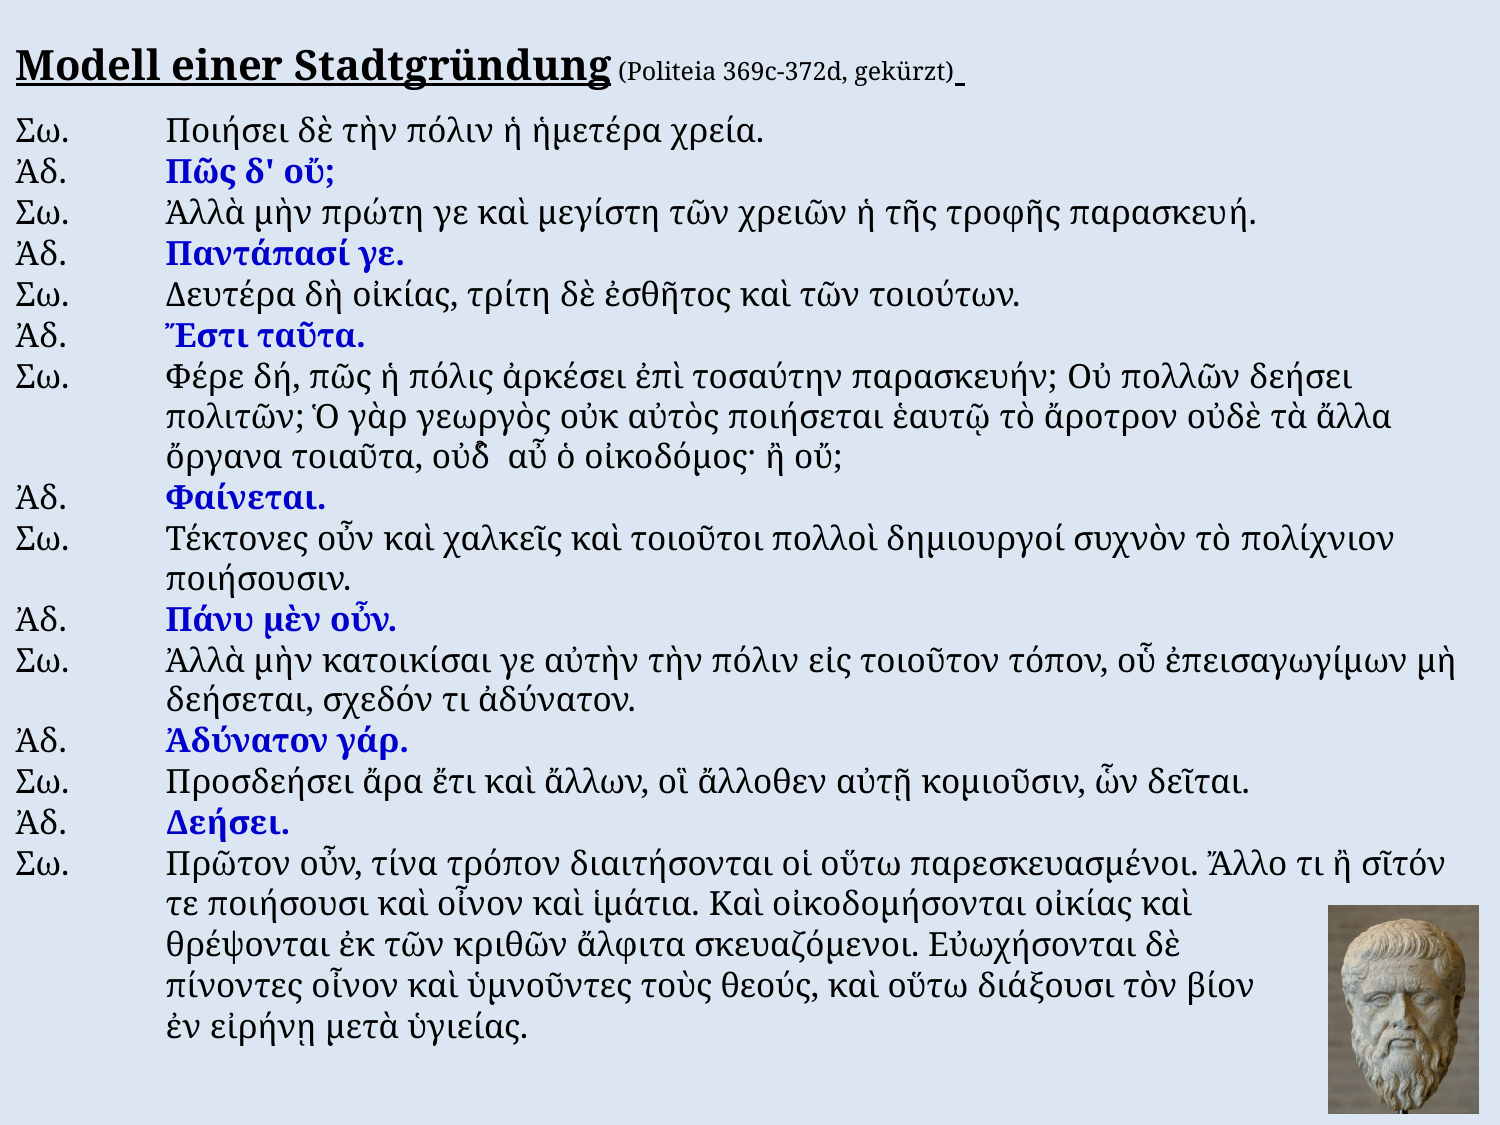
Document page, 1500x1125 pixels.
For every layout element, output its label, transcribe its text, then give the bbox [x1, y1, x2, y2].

text_box Modell einer Stadtgründung (Politeia 369c-372d, gekürzt) Σω. Ποιήσει δὲ τὴν πόλιν ἡ ἡμετέρα χρεία. Ἀδ. Πῶς δ' οὔ; Σω. Ἀλλὰ μὴν πρώτη γε καὶ μεγίστη τῶν χρειῶν ἡ τῆς τροφῆς παρασκευή. Ἀδ. Παντάπασί γε. Σω. Δευτέρα δὴ οἰκίας, τρίτη δὲ ἐσθῆτος καὶ τῶν τοιούτων. Ἀδ. Ἔστι ταῦτα. Σω. Φέρε δή, πῶς ἡ πόλις ἀρκέσει ἐπὶ τοσαύτην παρασκευήν; Οὐ πολλῶν δεήσει πολιτῶν; Ὁ γὰρ γεωργὸς οὐκ αὐτὸς ποιήσεται ἑαυτῷ τὸ ἄροτρον οὐδὲ τὰ ἄλλα ὄργανα τοιαῦτα, οὐδ̉ αὖ ὁ οἰκοδόμος· ἢ οὔ; Ἀδ. Φαίνεται. Σω. Τέκτονες οὖν καὶ χαλκεῖς καὶ τοιοῦτοι πολλοὶ δημιουργοί συχνὸν τὸ πολίχνιον ποιήσουσιν. Ἀδ. Πάνυ μὲν οὖν. Σω. Ἀλλὰ μὴν κατοικίσαι γε αὐτὴν τὴν πόλιν εἰς τοιοῦτον τόπον, οὗ ἐπεισαγωγίμων μὴ δεήσεται, σχεδόν τι ἀδύνατον. Ἀδ. Ἀδύνατον γάρ. Σω. Προσδεήσει ἄρα ἔτι καὶ ἄλλων, οἳ ἄλλοθεν αὐτῇ κομιοῦσιν, ὧν δεῖται. Ἀδ. Δεήσει. Σω. Πρῶτον οὖν, τίνα τρόπον διαιτήσονται οἱ οὕτω παρεσκευασμένοι. Ἄλλο τι ἢ σῖτόν τε ποιήσουσι καὶ οἶνον καὶ ἱμάτια. Καὶ οἰκοδομήσονται οἰκίας καὶ θρέψονται ἐκ τῶν κριθῶν ἄλφιτα σκευαζόμενοι. Εὐωχήσονται δὲ πίνοντες οἶνον καὶ ὑμνοῦντες τοὺς θεούς, καὶ οὕτω διάξουσι τὸν βίον ἐν εἰρήνῃ μετὰ ὑγιείας. [0, 30, 1480, 1053]
picture [1328, 904, 1479, 1114]
